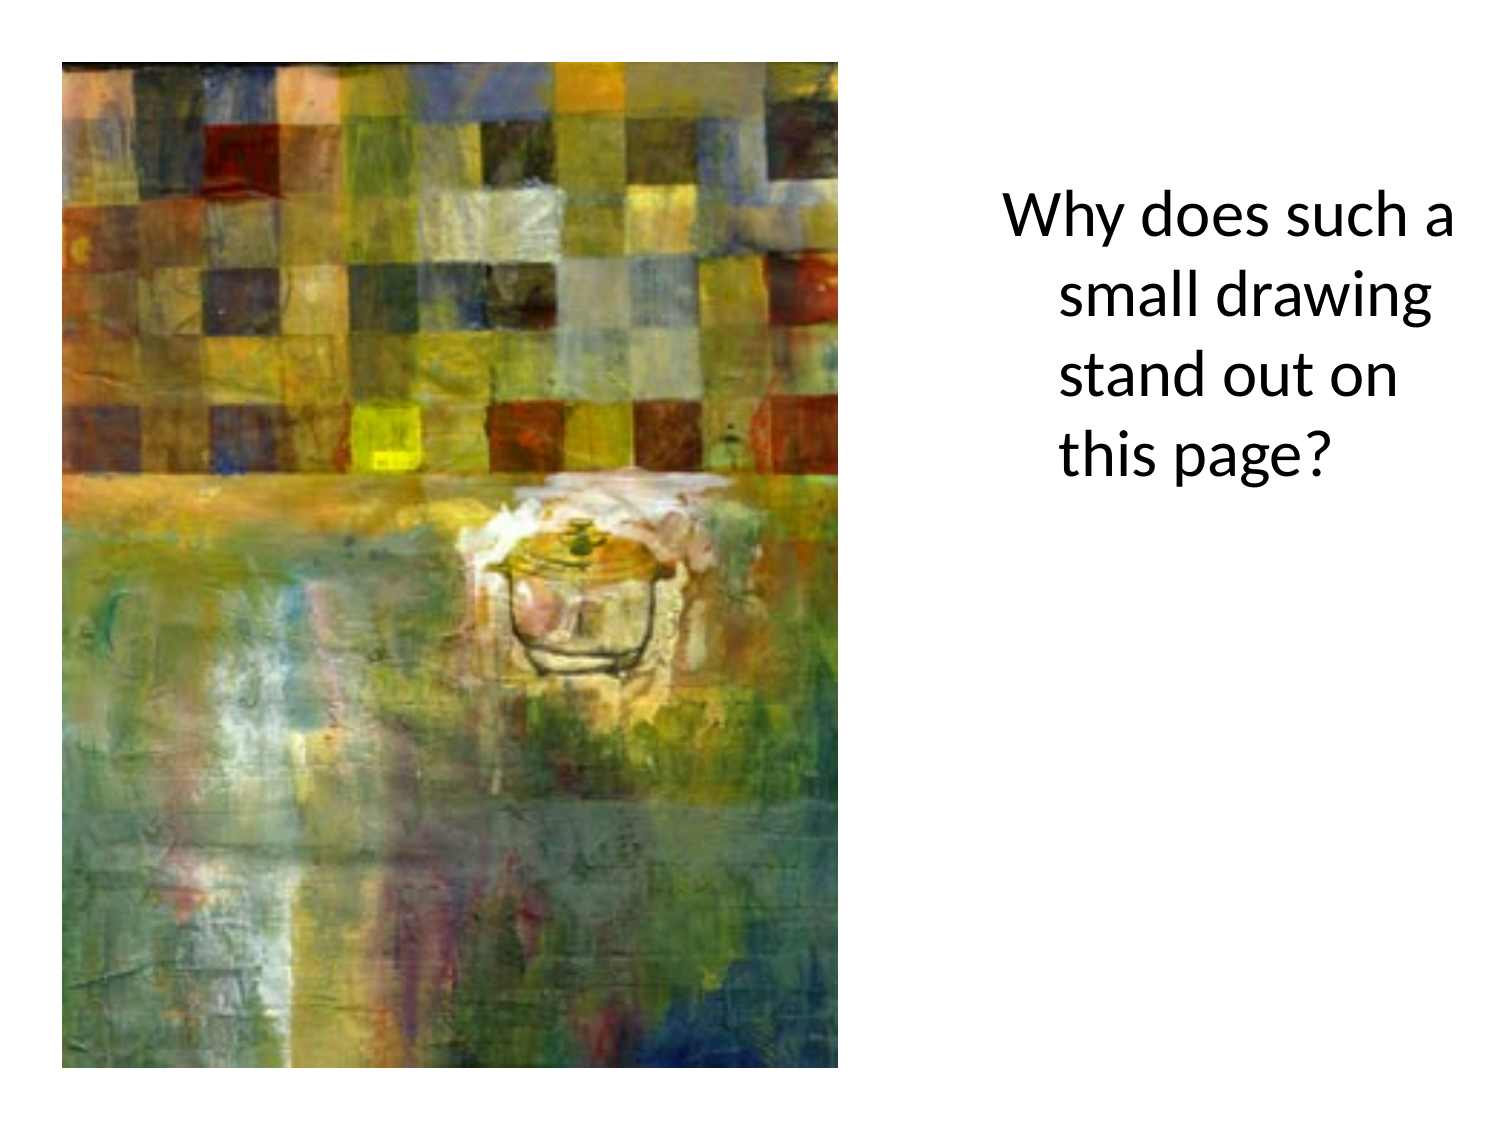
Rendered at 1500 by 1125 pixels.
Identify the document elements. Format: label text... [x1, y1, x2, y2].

list Why does such a small drawing stand out on this page? [987, 162, 1500, 1005]
picture [62, 62, 838, 1068]
